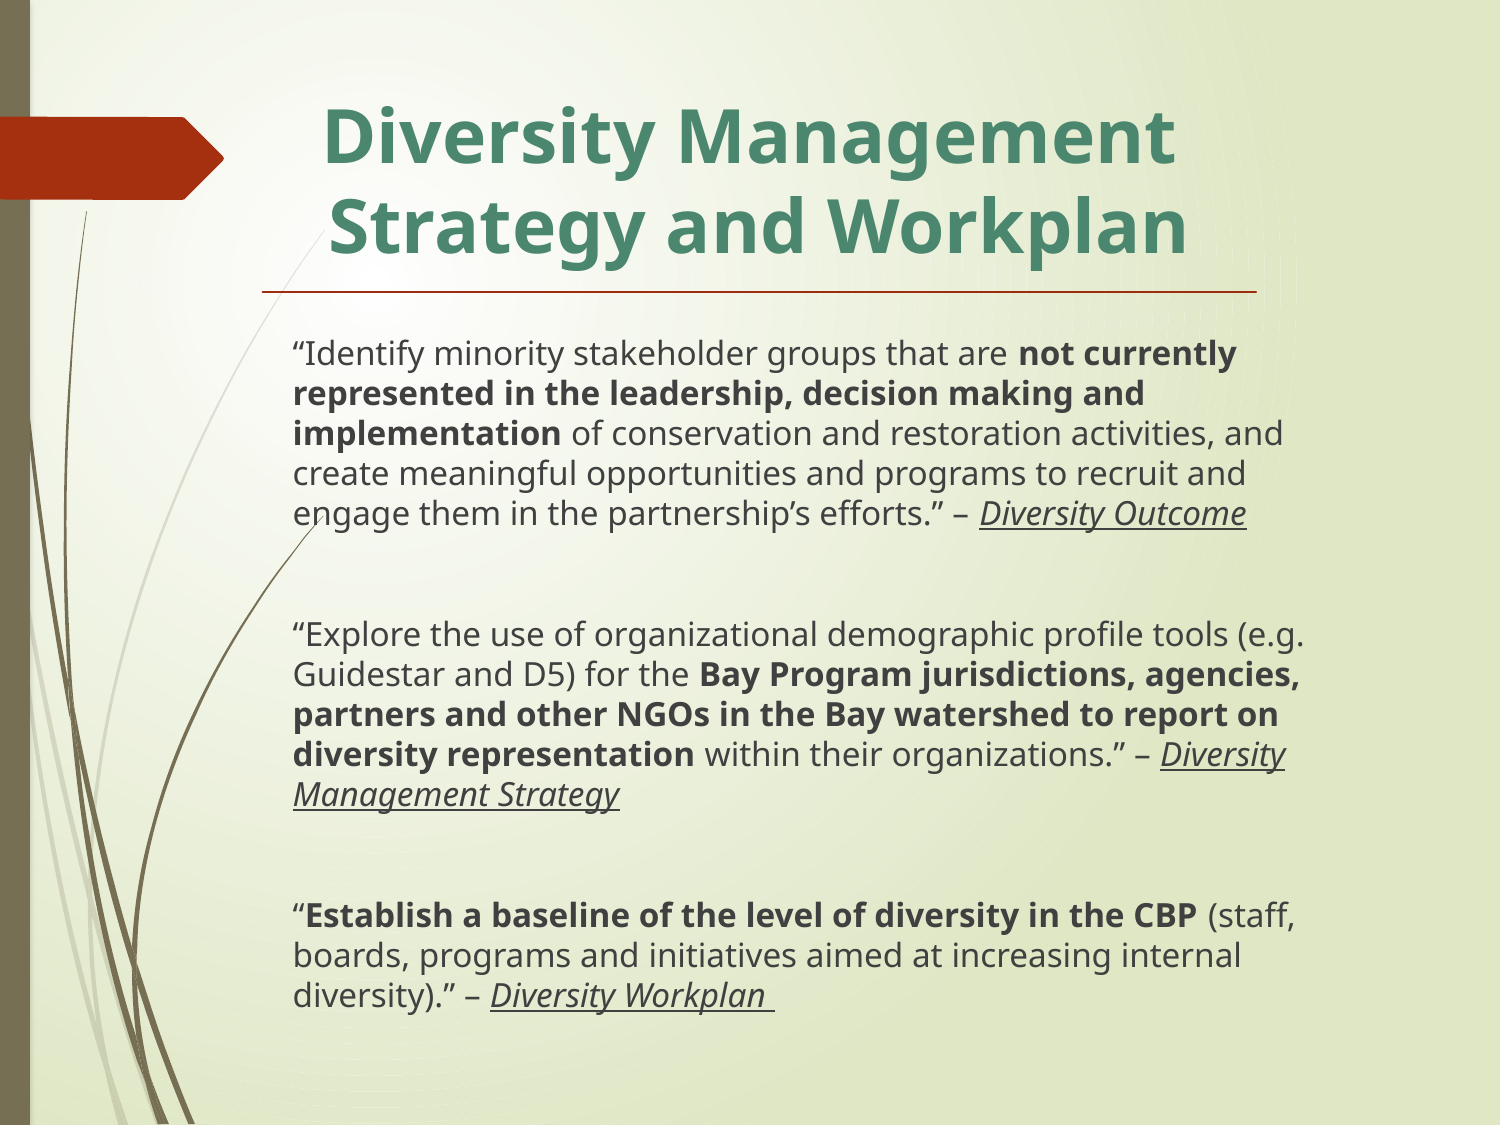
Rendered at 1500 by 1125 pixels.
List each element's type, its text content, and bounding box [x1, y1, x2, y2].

list “Identify minority stakeholder groups that are not currently represented in the leadership, decision making and implementation of conservation and restoration activities, and create meaningful opportunities and programs to recruit and engage them in the partnership’s efforts.” – Diversity Outcome “Explore the use of organizational demographic profile tools (e.g. Guidestar and D5) for the Bay Program jurisdictions, agencies, partners and other NGOs in the Bay watershed to report on diversity representation within their organizations.” – Diversity Management Strategy “Establish a baseline of the level of diversity in the CBP (staff, boards, programs and initiatives aimed at increasing internal diversity).” – Diversity Workplan [277, 324, 1338, 1053]
title Diversity Management Strategy and Workplan [253, 81, 1266, 231]
